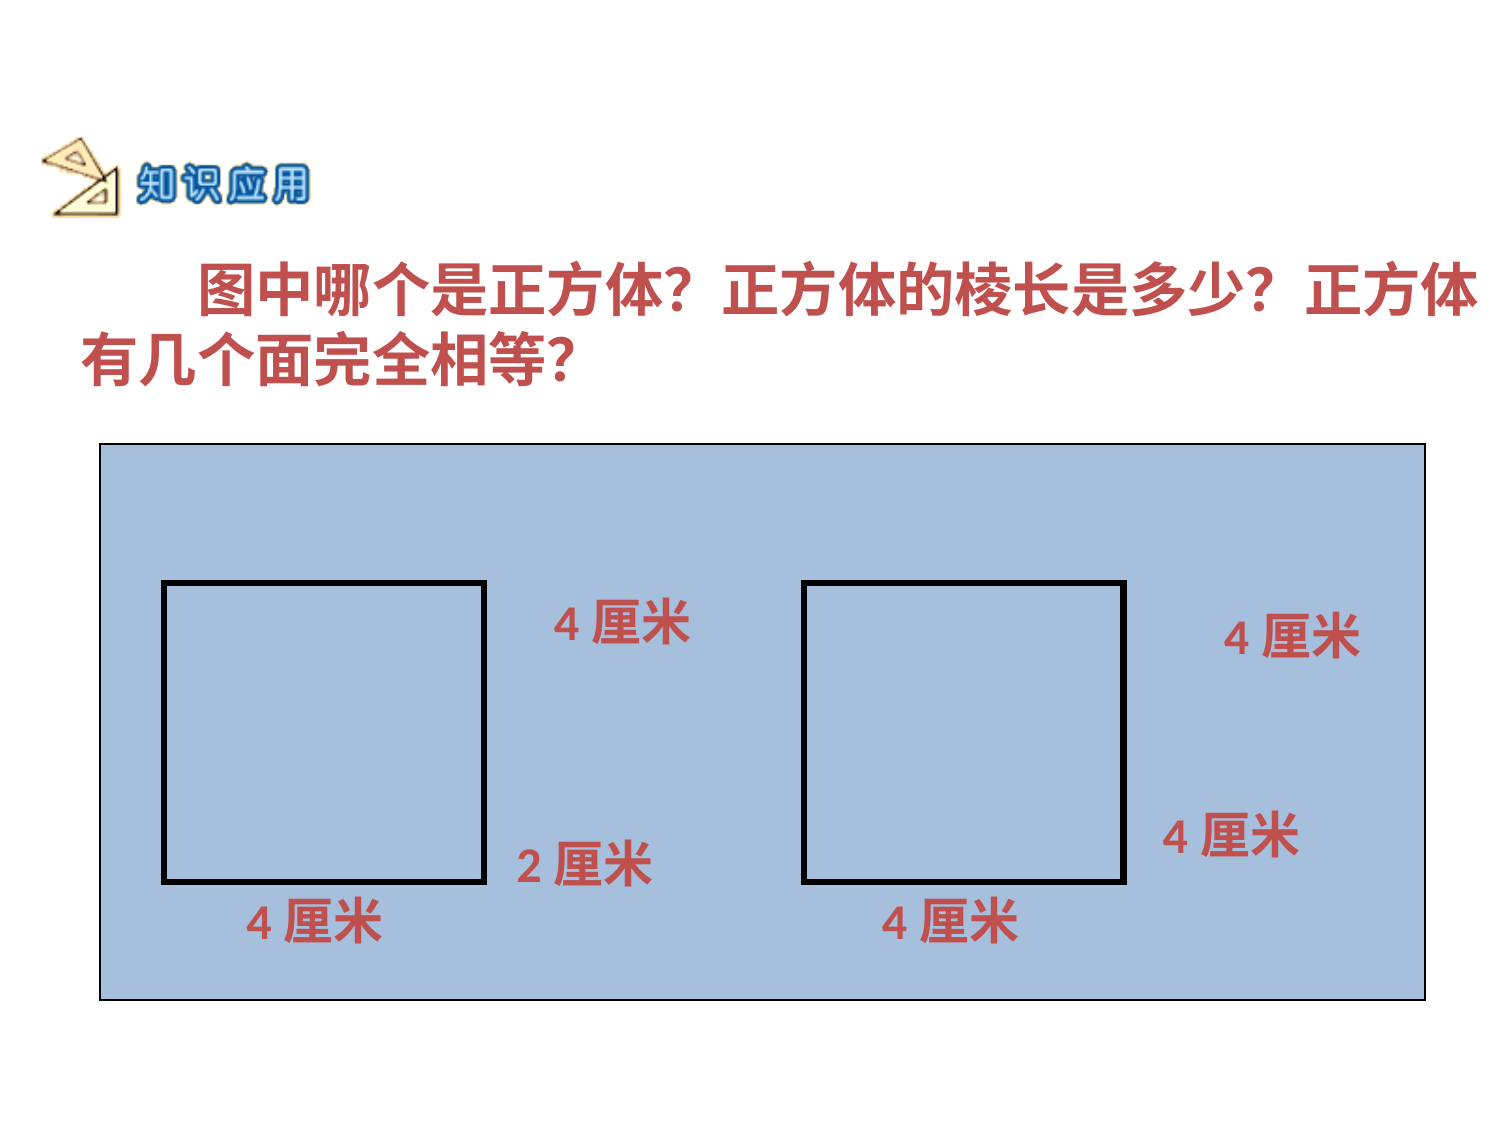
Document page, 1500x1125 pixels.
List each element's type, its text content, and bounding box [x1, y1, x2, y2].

text_box 图中哪个是正方体？正方体的棱长是多少？正方体有几个面完全相等？ [66, 246, 1500, 401]
picture [40, 136, 314, 219]
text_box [99, 443, 1426, 1001]
